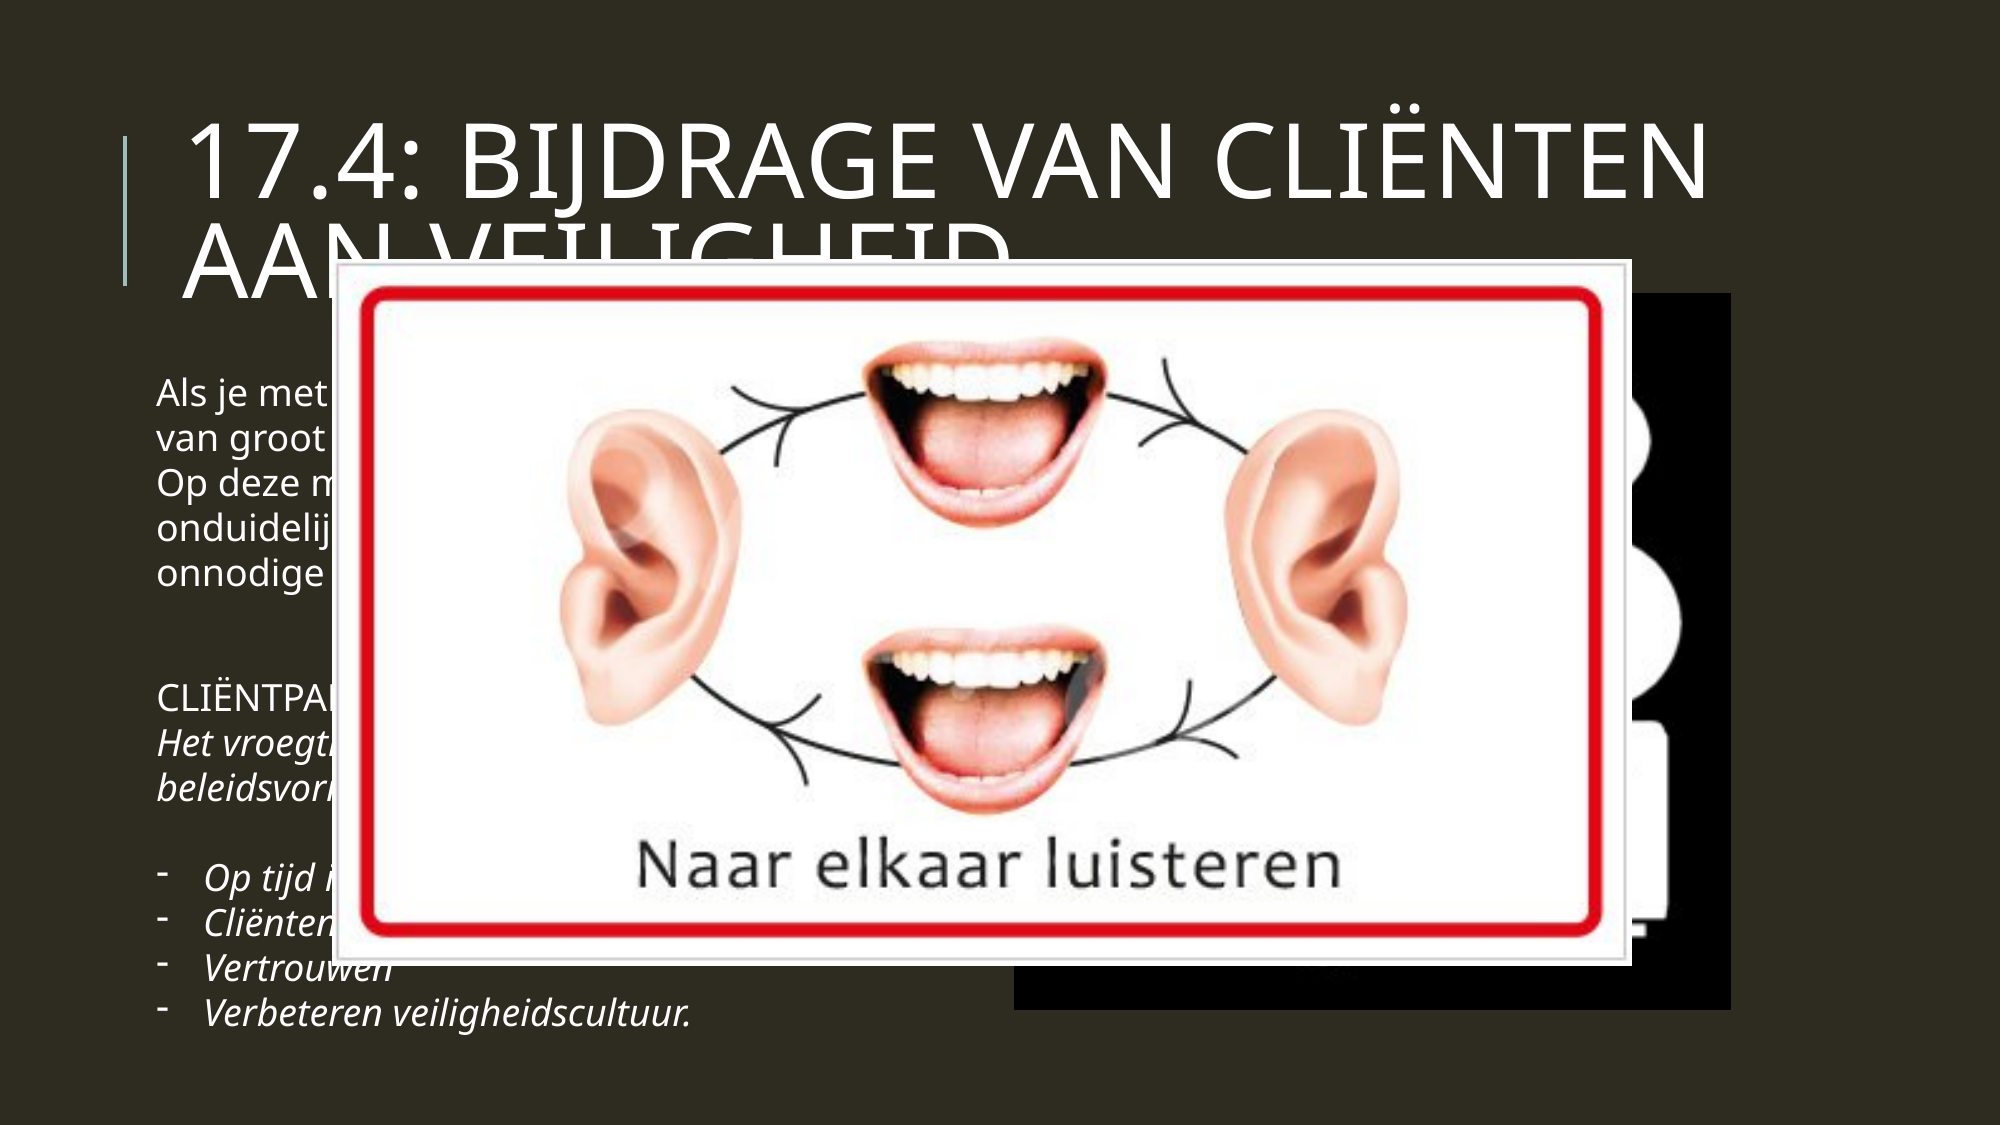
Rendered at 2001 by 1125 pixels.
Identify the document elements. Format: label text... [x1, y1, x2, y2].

text_box Als je met cliënten te maken hebt is het van groot belang dat je goed luistert. Op deze manier voorkom je onduidelijkheden en voorkom je snel onnodige fouten [141, 362, 325, 602]
text_box CLIËNTPARTICIPATIE: Het vroegtijdig betrekken van cliënten bij beleidsvormen. Op tijd infomeren Cliënten denken mee Vertrouwen Verbeteren veiligheidscultuur. [141, 666, 948, 1042]
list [1013, 292, 1731, 1010]
picture [332, 259, 1633, 967]
title 17.4: Bijdrage van cliënten aan veiligheid [168, 96, 1763, 342]
